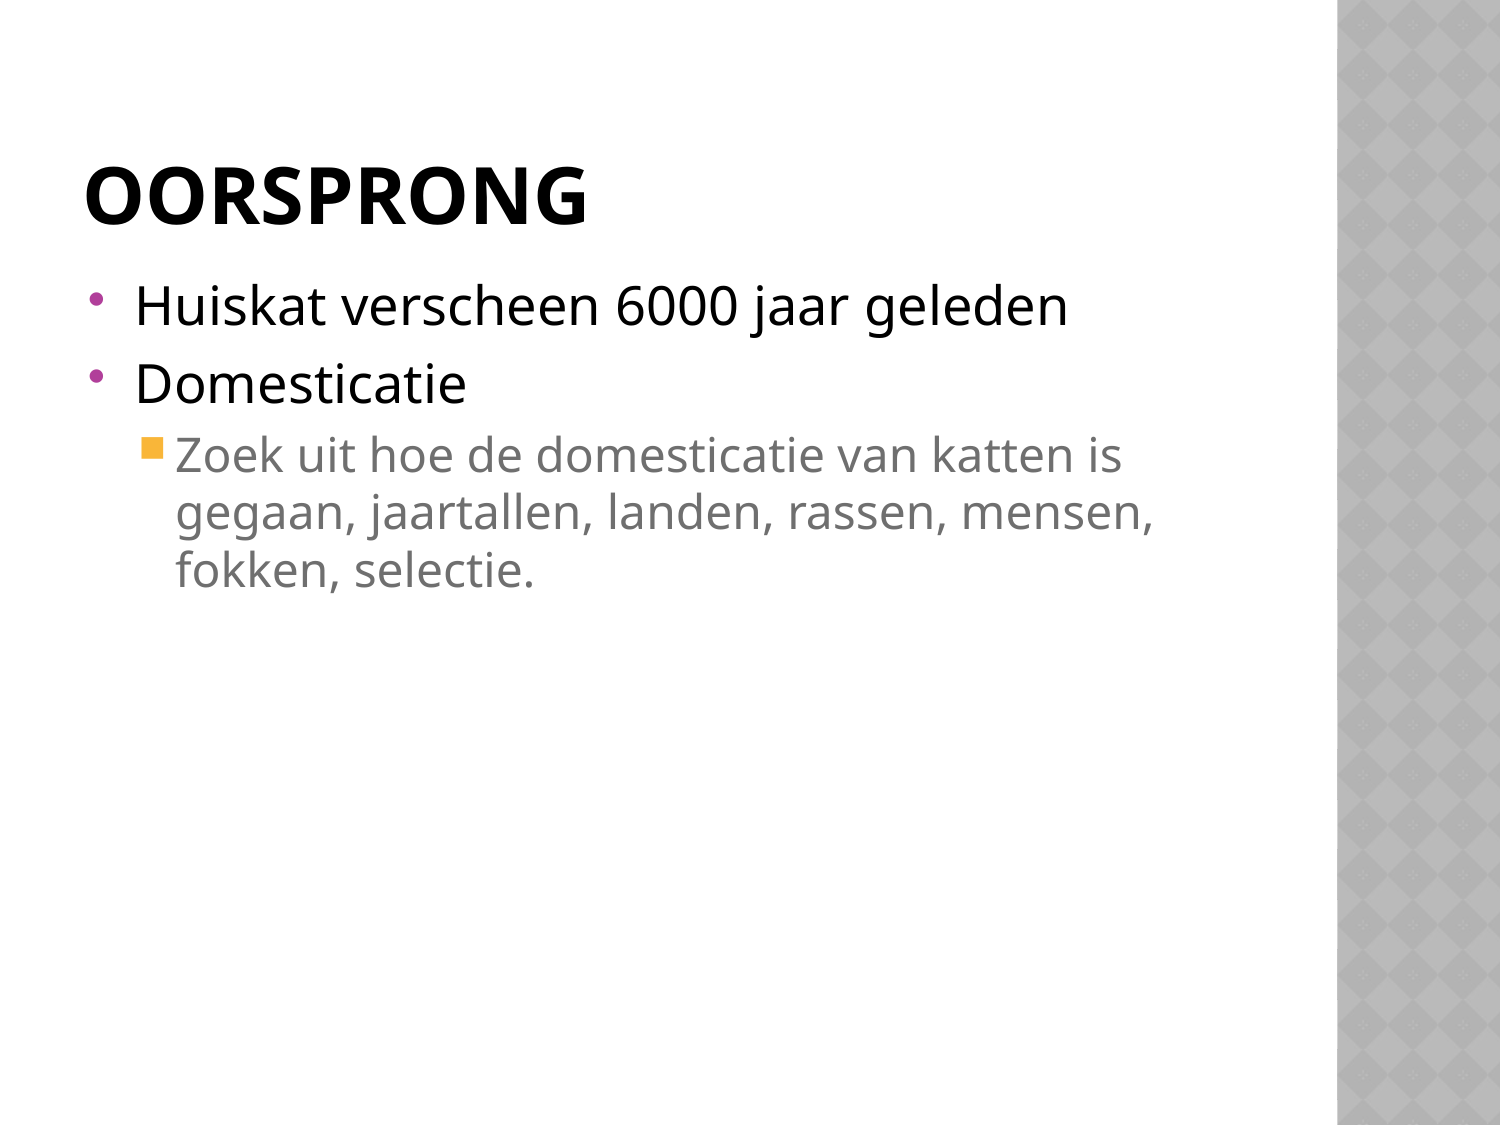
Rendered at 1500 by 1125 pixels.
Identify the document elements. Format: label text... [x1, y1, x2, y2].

title Oorsprong [75, 52, 1263, 240]
list Huiskat verscheen 6000 jaar geleden Domesticatie Zoek uit hoe de domesticatie van katten is gegaan, jaartallen, landen, rassen, mensen, fokken, selectie. [75, 264, 1263, 1059]
